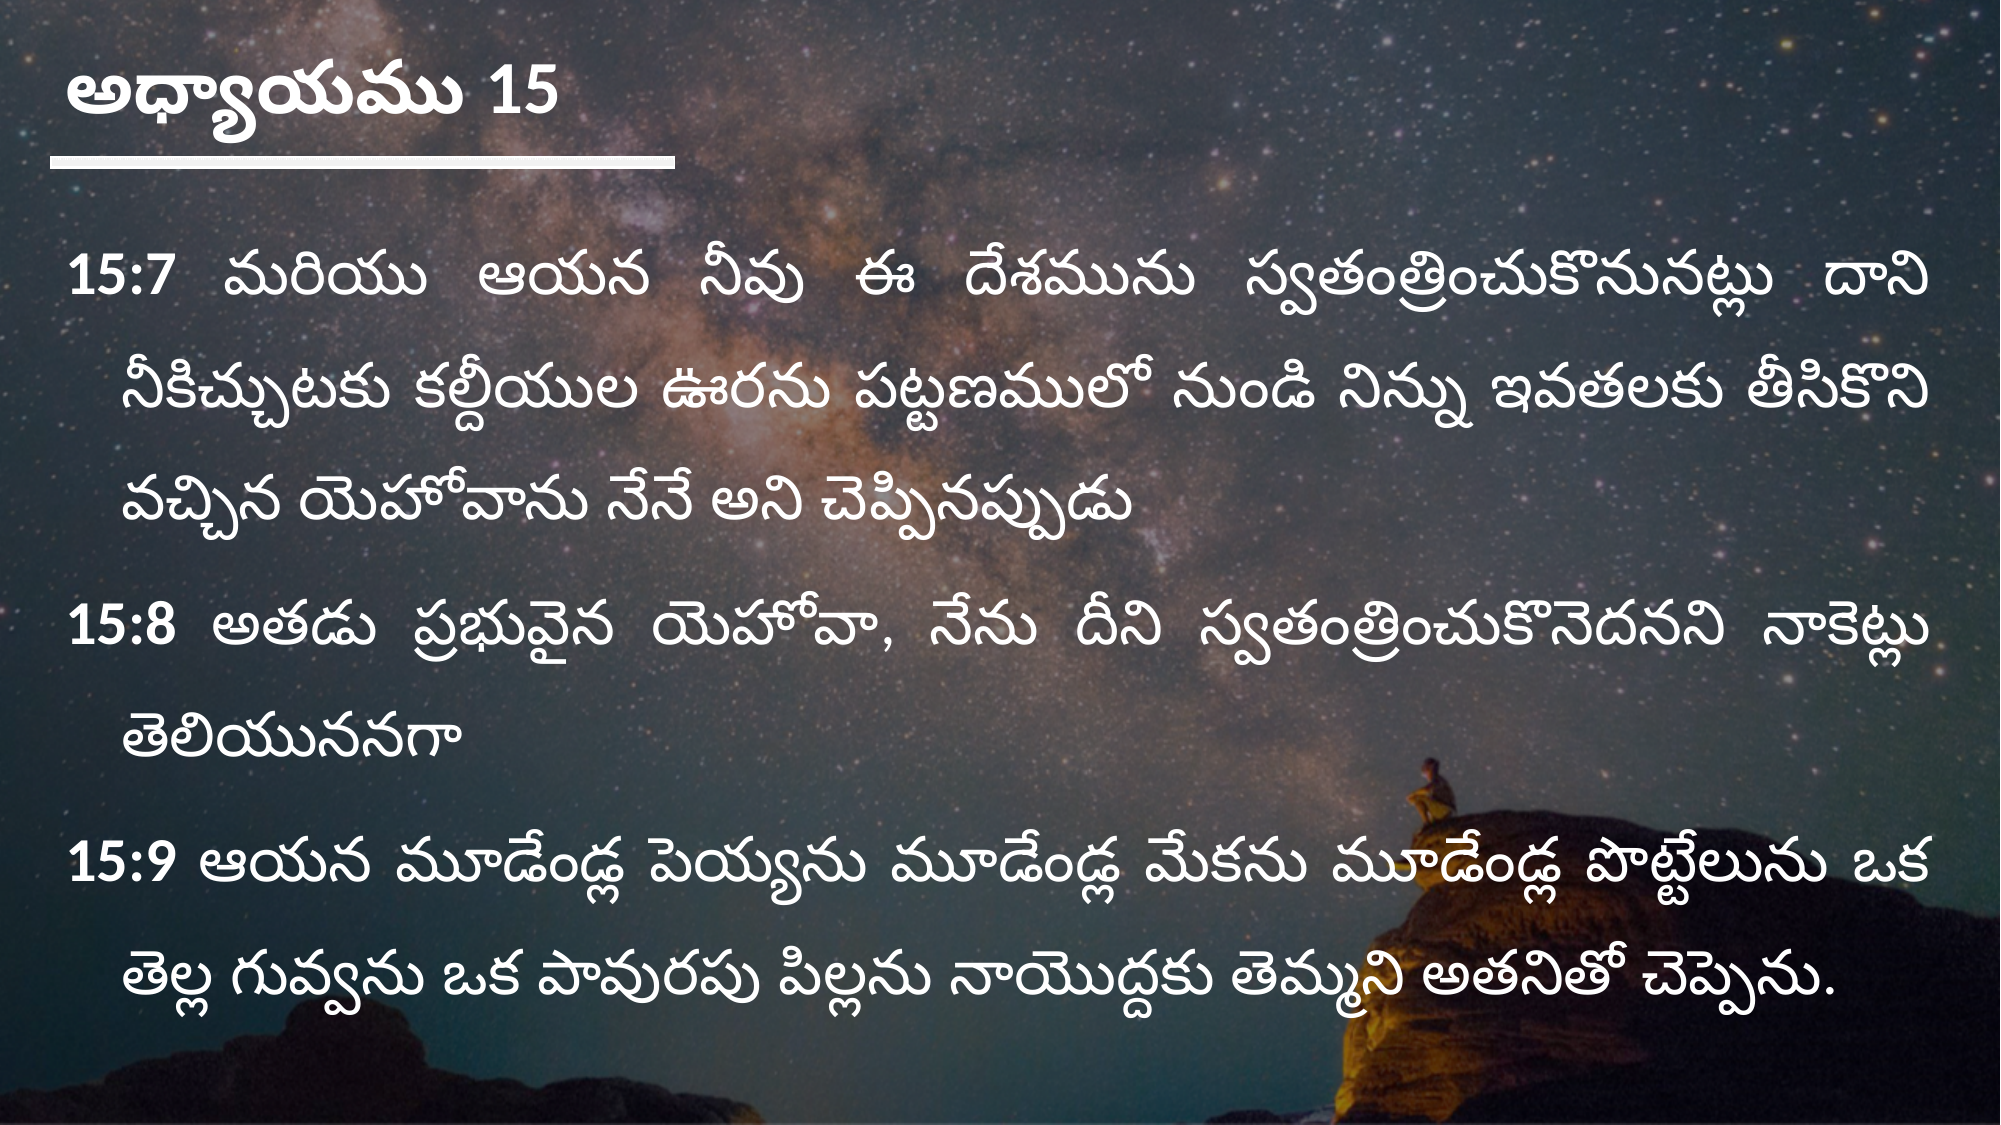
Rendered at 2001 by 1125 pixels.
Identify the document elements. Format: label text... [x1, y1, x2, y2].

title అధ్యాయము 15 [50, 0, 1925, 167]
picture [0, 0, 2000, 1125]
list 15:7 మరియు ఆయన నీవు ఈ దేశమును స్వతంత్రించుకొనునట్లు దాని నీకిచ్చుటకు కల్దీయుల ఊరను పట్టణములో నుండి నిన్ను ఇవతలకు తీసికొని వచ్చిన యెహోవాను నేనే అని చెప్పినప్పుడు 15:8 అతడు ప్రభువైన యెహోవా, నేను దీని స్వతంత్రించుకొనెదనని నాకెట్లు తెలియుననగా 15:9 ఆయన మూడేండ్ల పెయ్యను మూడేండ్ల మేకను మూడేండ్ల పొట్టేలును ఒక తెల్ల గువ్వను ఒక పావురపు పిల్లను నాయొద్దకు తెమ్మని అతనితో చెప్పెను. [50, 187, 1946, 1063]
